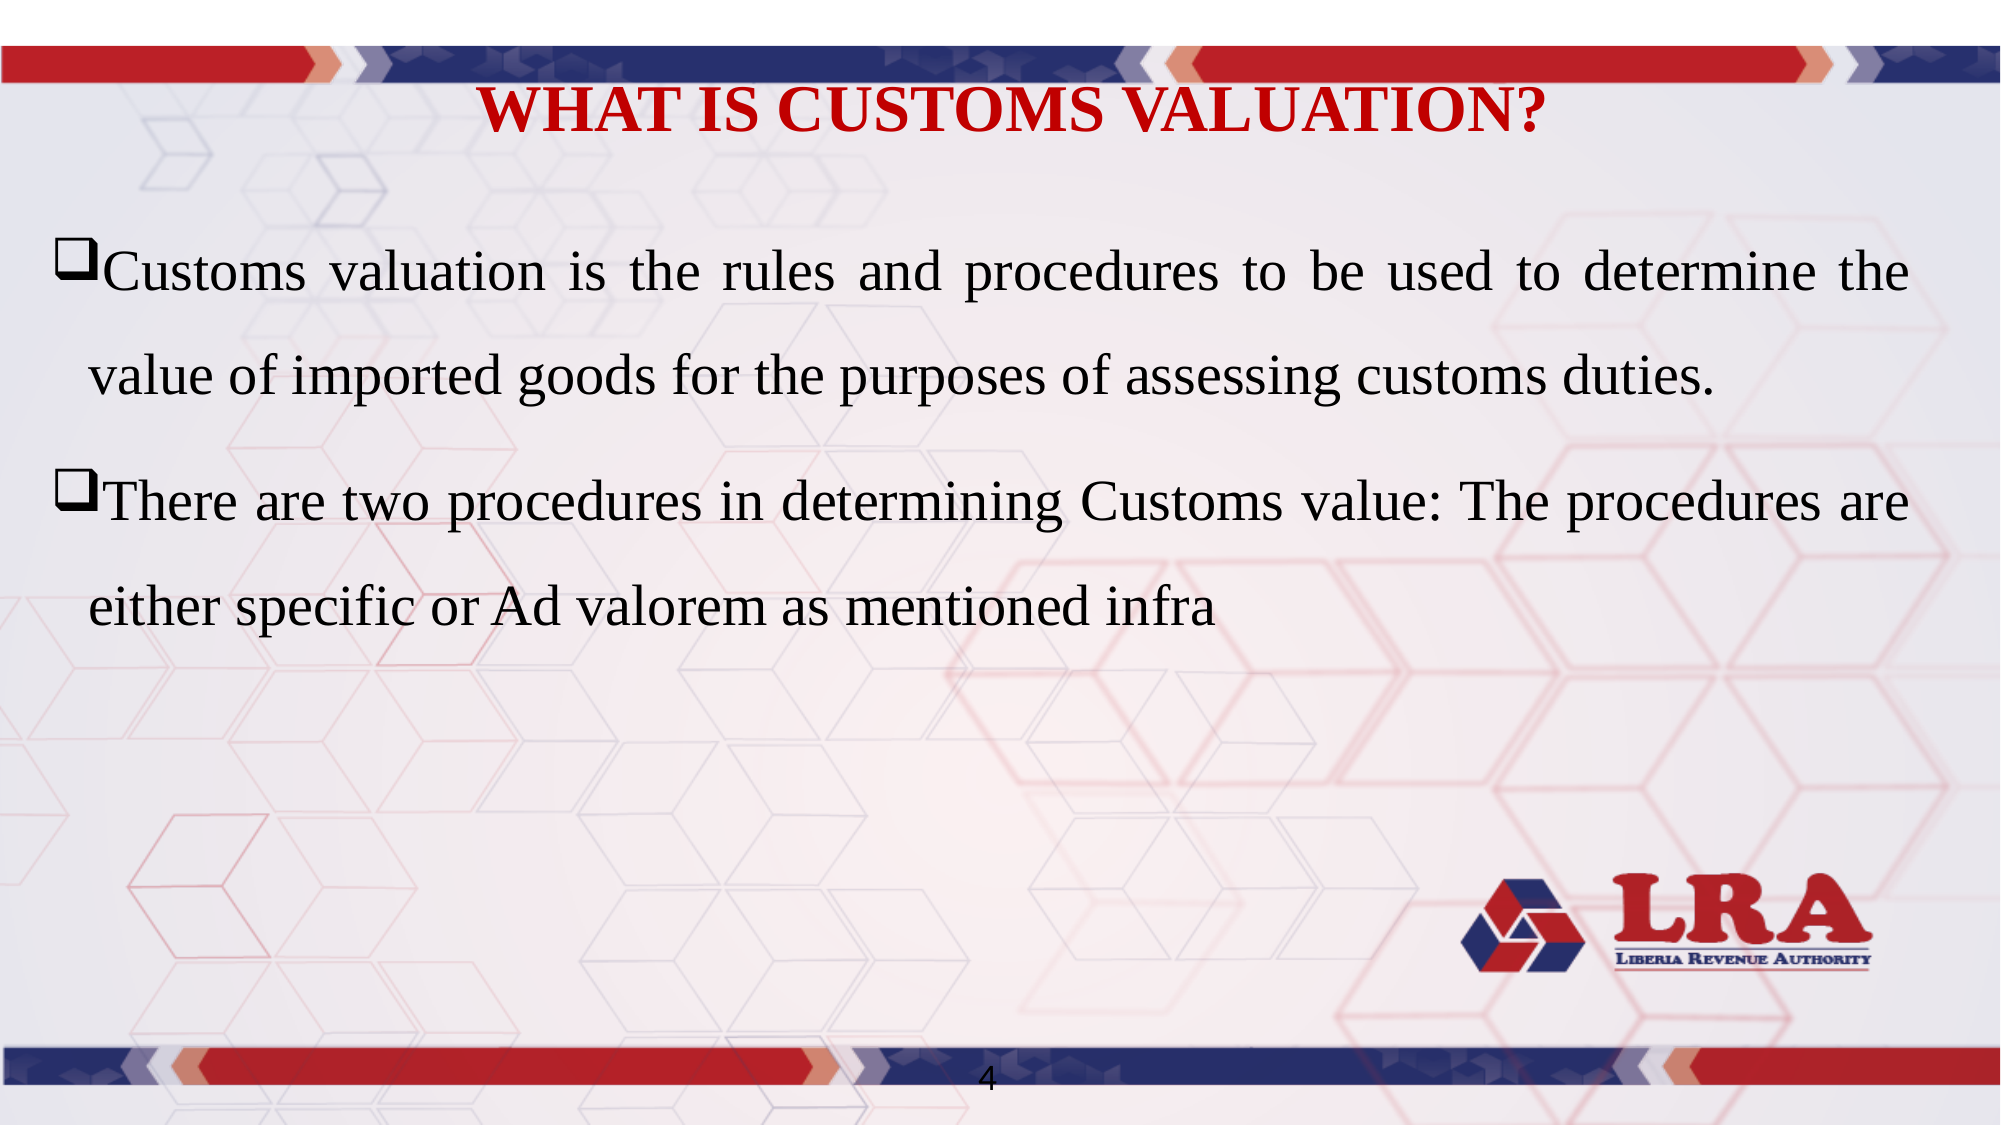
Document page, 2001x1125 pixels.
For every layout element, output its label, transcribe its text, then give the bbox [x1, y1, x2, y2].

picture [0, 0, 2001, 1125]
text_box 4 [963, 1045, 1044, 1106]
list Customs valuation is the rules and procedures to be used to determine the value of imported goods for the purposes of assessing customs duties. There are two procedures in determining Customs value: The procedures are either specific or Ad valorem as mentioned infra [35, 189, 1927, 1076]
title WHAT IS CUSTOMS VALUATION? [82, 59, 1943, 160]
